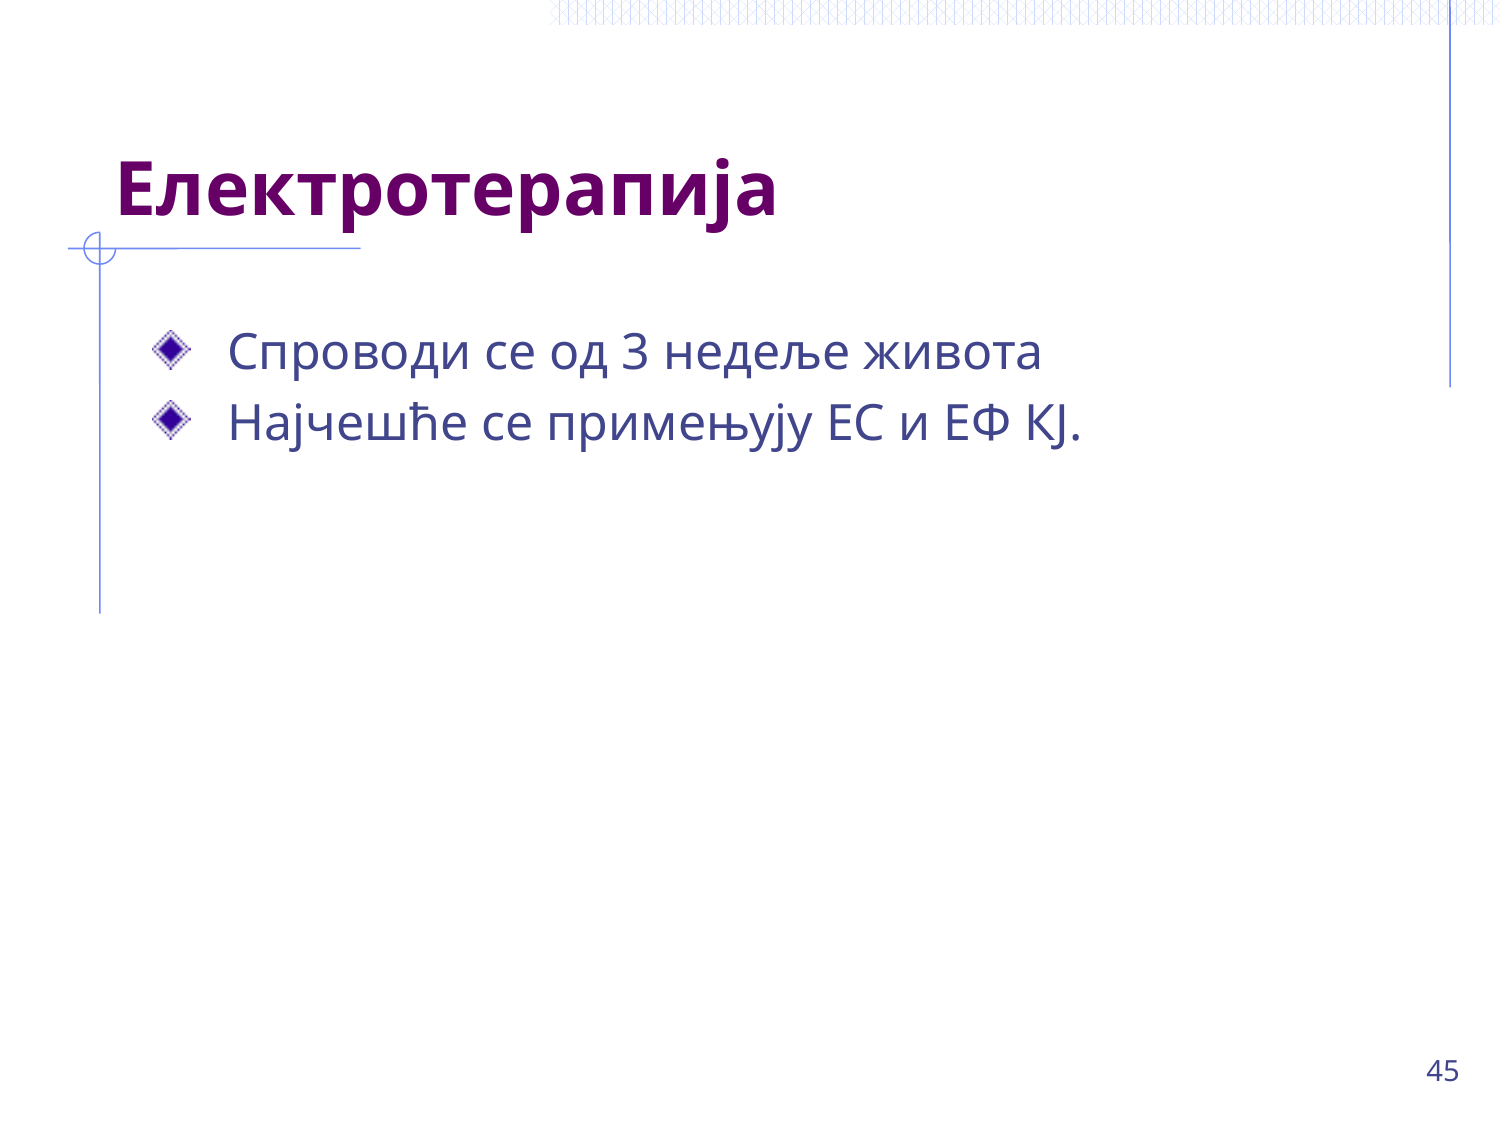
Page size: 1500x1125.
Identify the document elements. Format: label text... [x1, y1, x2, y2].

list Спроводи се од 3 недеље живота Најчешће се примењују ЕС и ЕФ КЈ. [137, 312, 1413, 988]
title Електротерапија [99, 49, 1376, 238]
picture [152, 330, 191, 370]
slide_number 45 [1162, 1025, 1475, 1100]
picture [152, 400, 191, 440]
